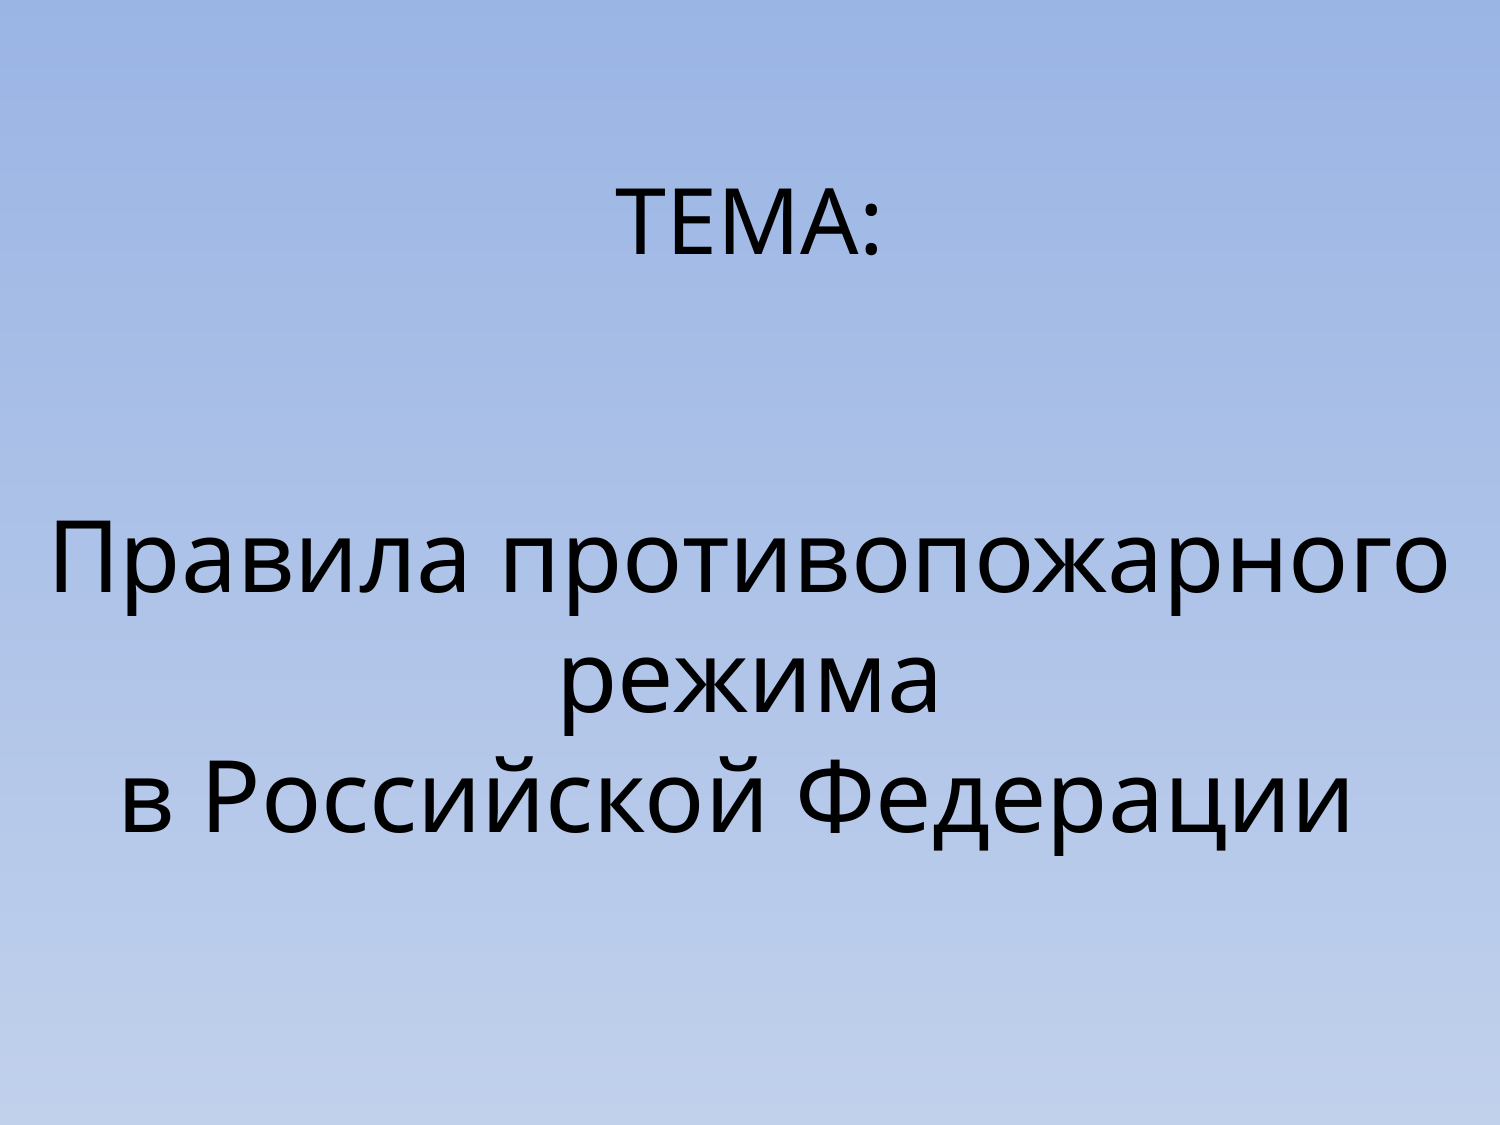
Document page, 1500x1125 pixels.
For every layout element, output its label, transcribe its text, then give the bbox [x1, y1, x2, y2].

title ТЕМА: Правила противопожарного режима в Российской Федерации [0, 0, 1500, 1125]
